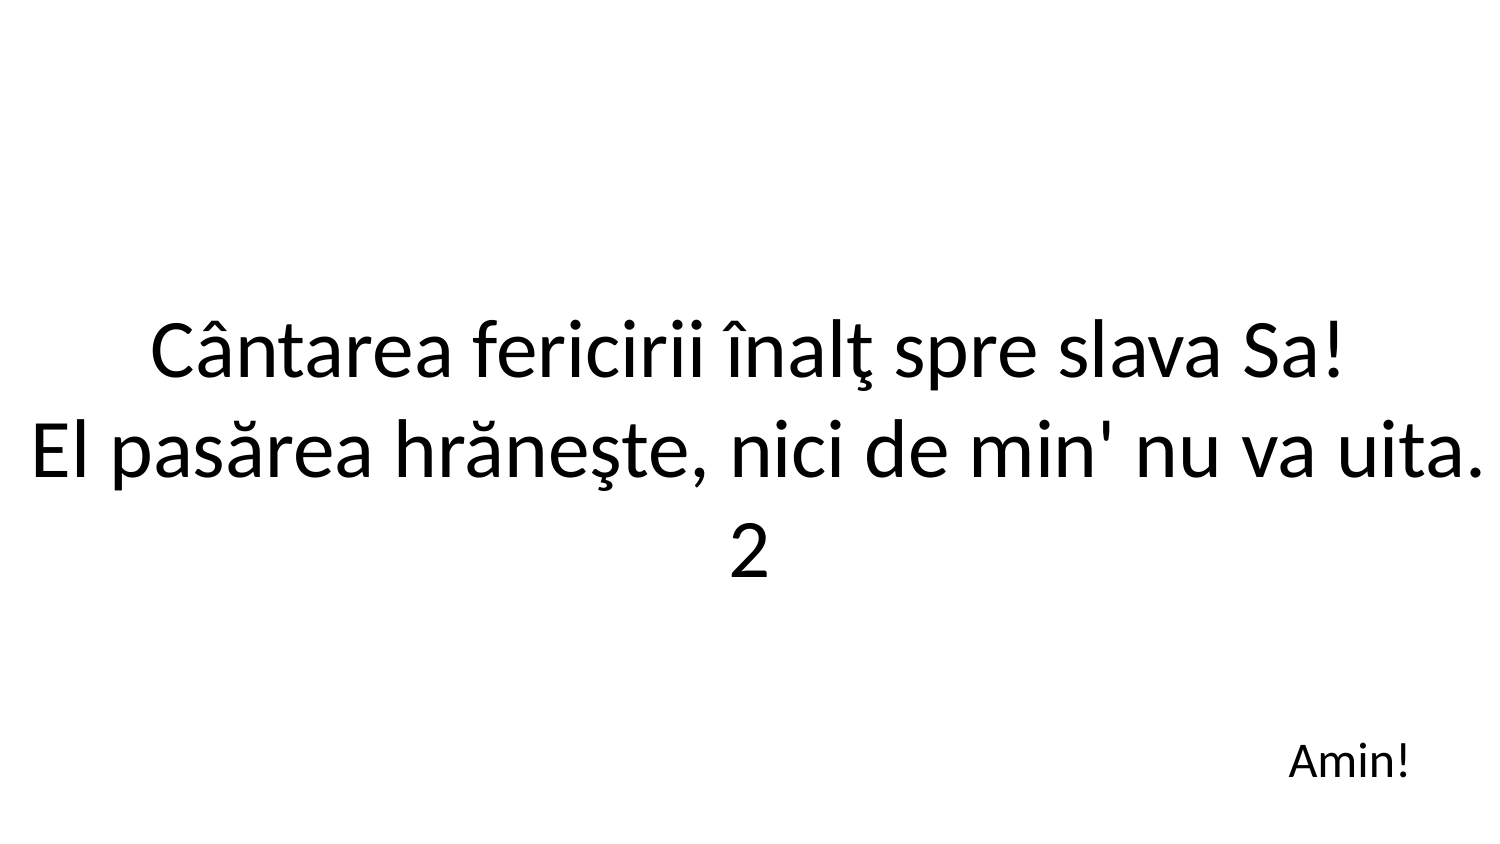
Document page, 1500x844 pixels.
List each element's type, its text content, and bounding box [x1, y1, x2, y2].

text_box Cântarea fericirii înalţ spre slava Sa! El pasărea hrăneşte, nici de min' nu va uita. 2 [0, 242, 1500, 602]
text_box Amin! [1273, 674, 1427, 795]
